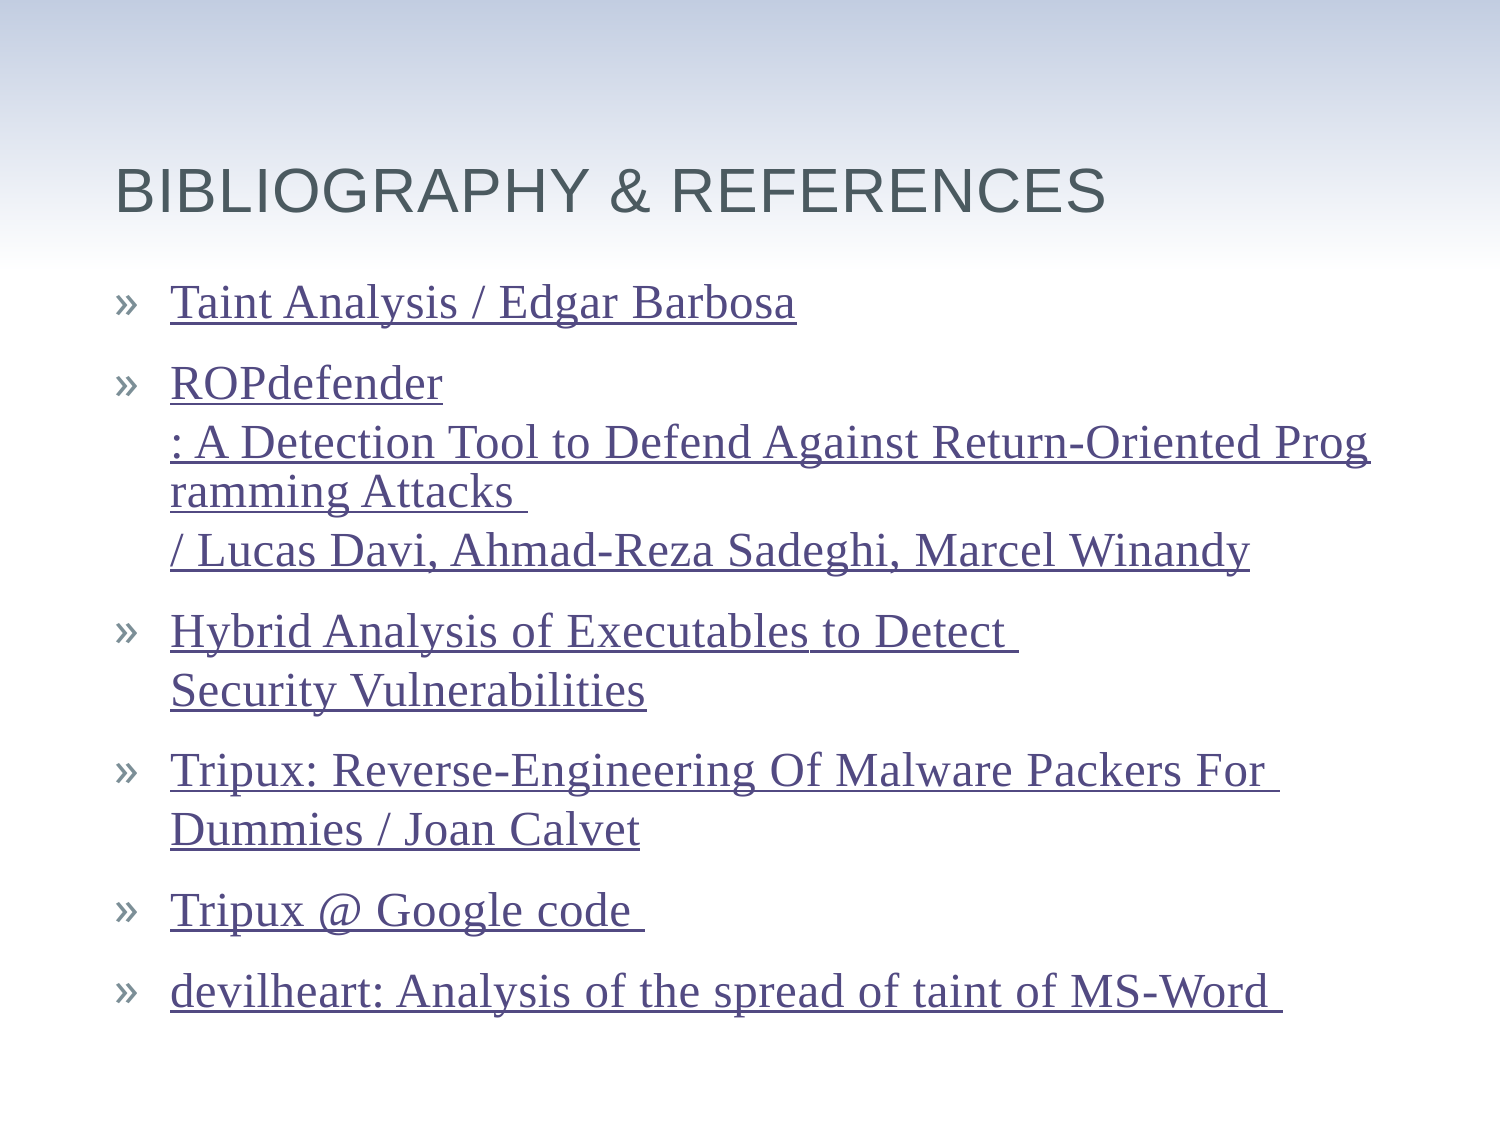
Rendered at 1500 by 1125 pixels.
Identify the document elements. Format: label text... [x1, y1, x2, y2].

list Taint Analysis / Edgar Barbosa ROPdefender: A Detection Tool to Defend Against Return-Oriented Programming Attacks / Lucas Davi, Ahmad-Reza Sadeghi, Marcel Winandy Hybrid Analysis of Executables to Detect Security Vulnerabilities Tripux: Reverse-Engineering Of Malware Packers For Dummies / Joan Calvet Tripux @ Google code devilheart: Analysis of the spread of taint of MS-Word [99, 262, 1400, 978]
title Bibliography & References [99, 45, 1400, 233]
